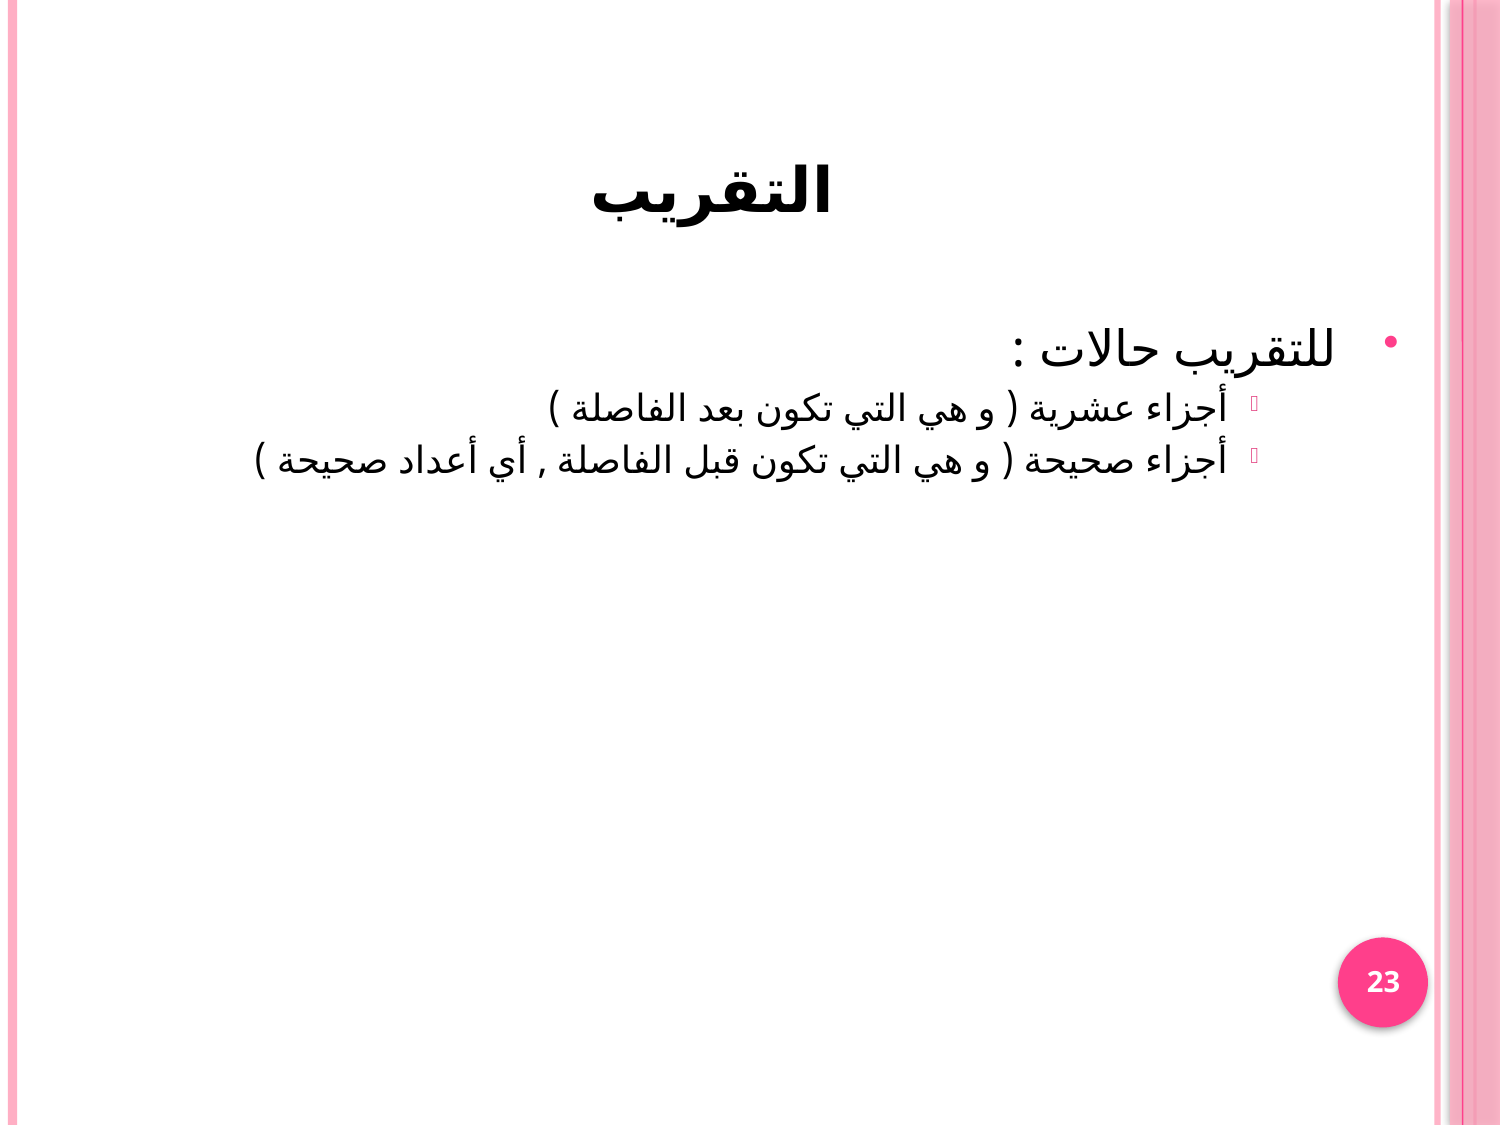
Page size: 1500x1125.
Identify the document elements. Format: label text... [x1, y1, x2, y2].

title التقريب [187, 45, 1300, 233]
list للتقريب حالات : أجزاء عشرية ( و هي التي تكون بعد الفاصلة ) أجزاء صحيحة ( و هي التي تكون قبل الفاصلة , أي أعداد صحيحة ) [75, 308, 1425, 1059]
slide_number 23 [1333, 940, 1434, 1027]
